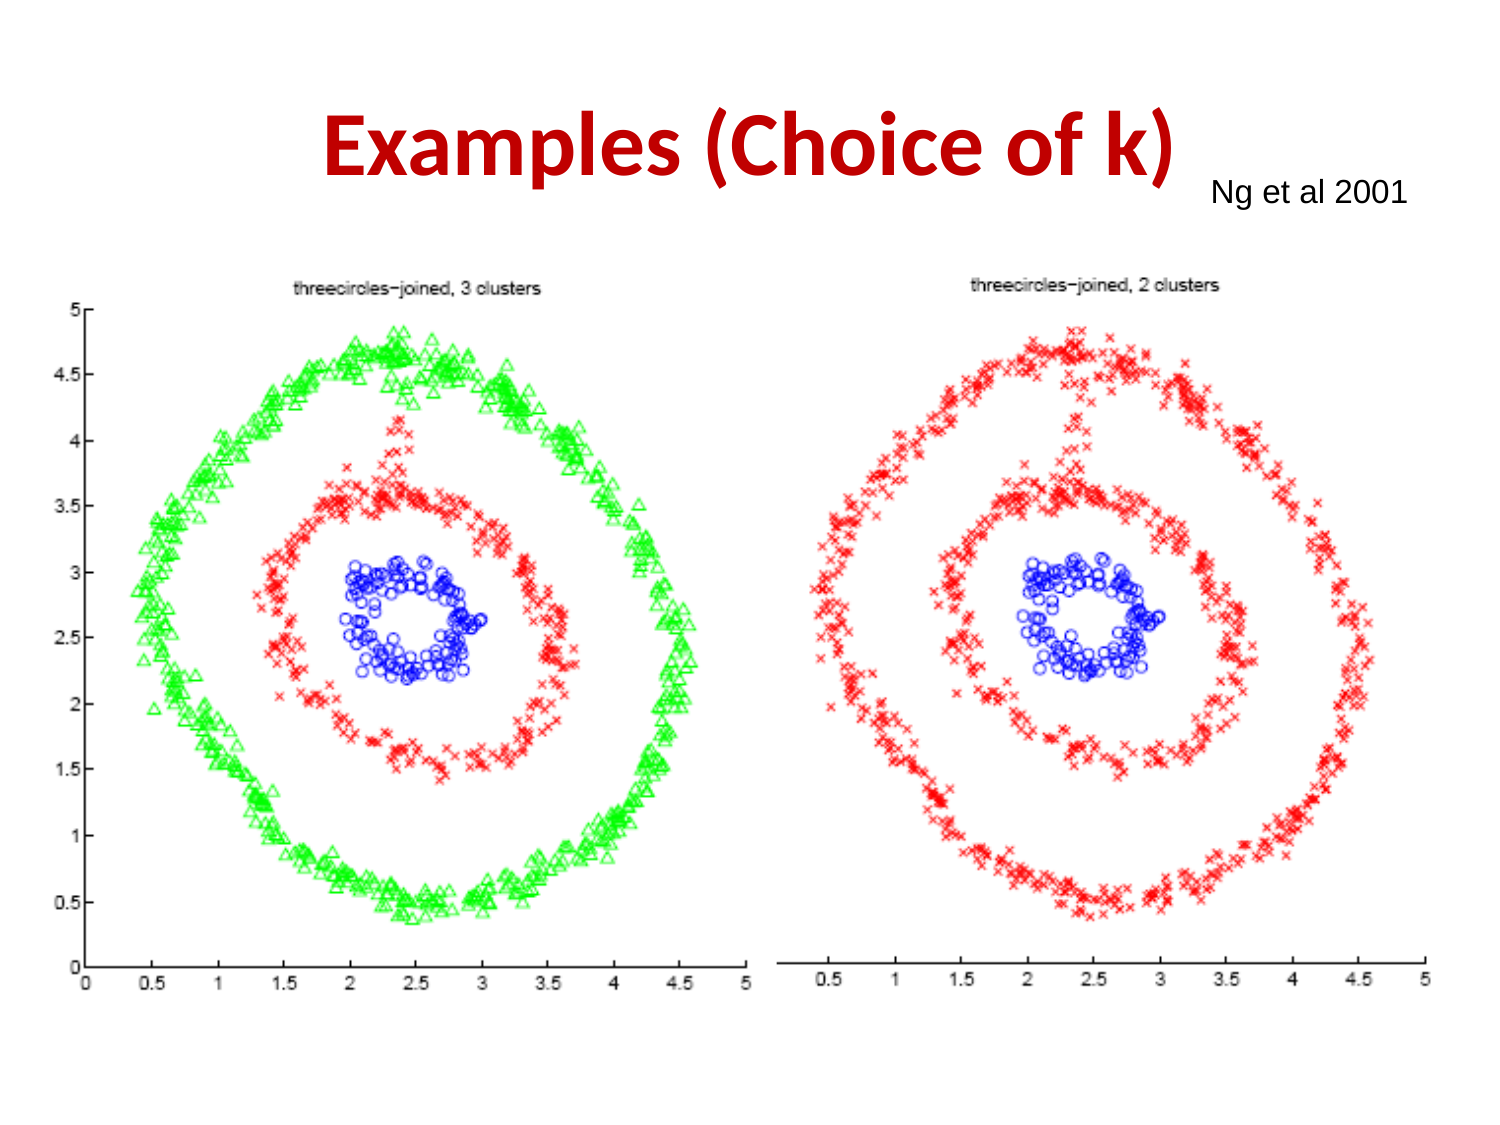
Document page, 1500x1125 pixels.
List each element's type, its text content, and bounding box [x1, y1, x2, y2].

title Examples (Choice of k) [75, 45, 1425, 233]
text_box Ng et al 2001 [1195, 162, 1424, 218]
picture [40, 226, 1500, 1001]
